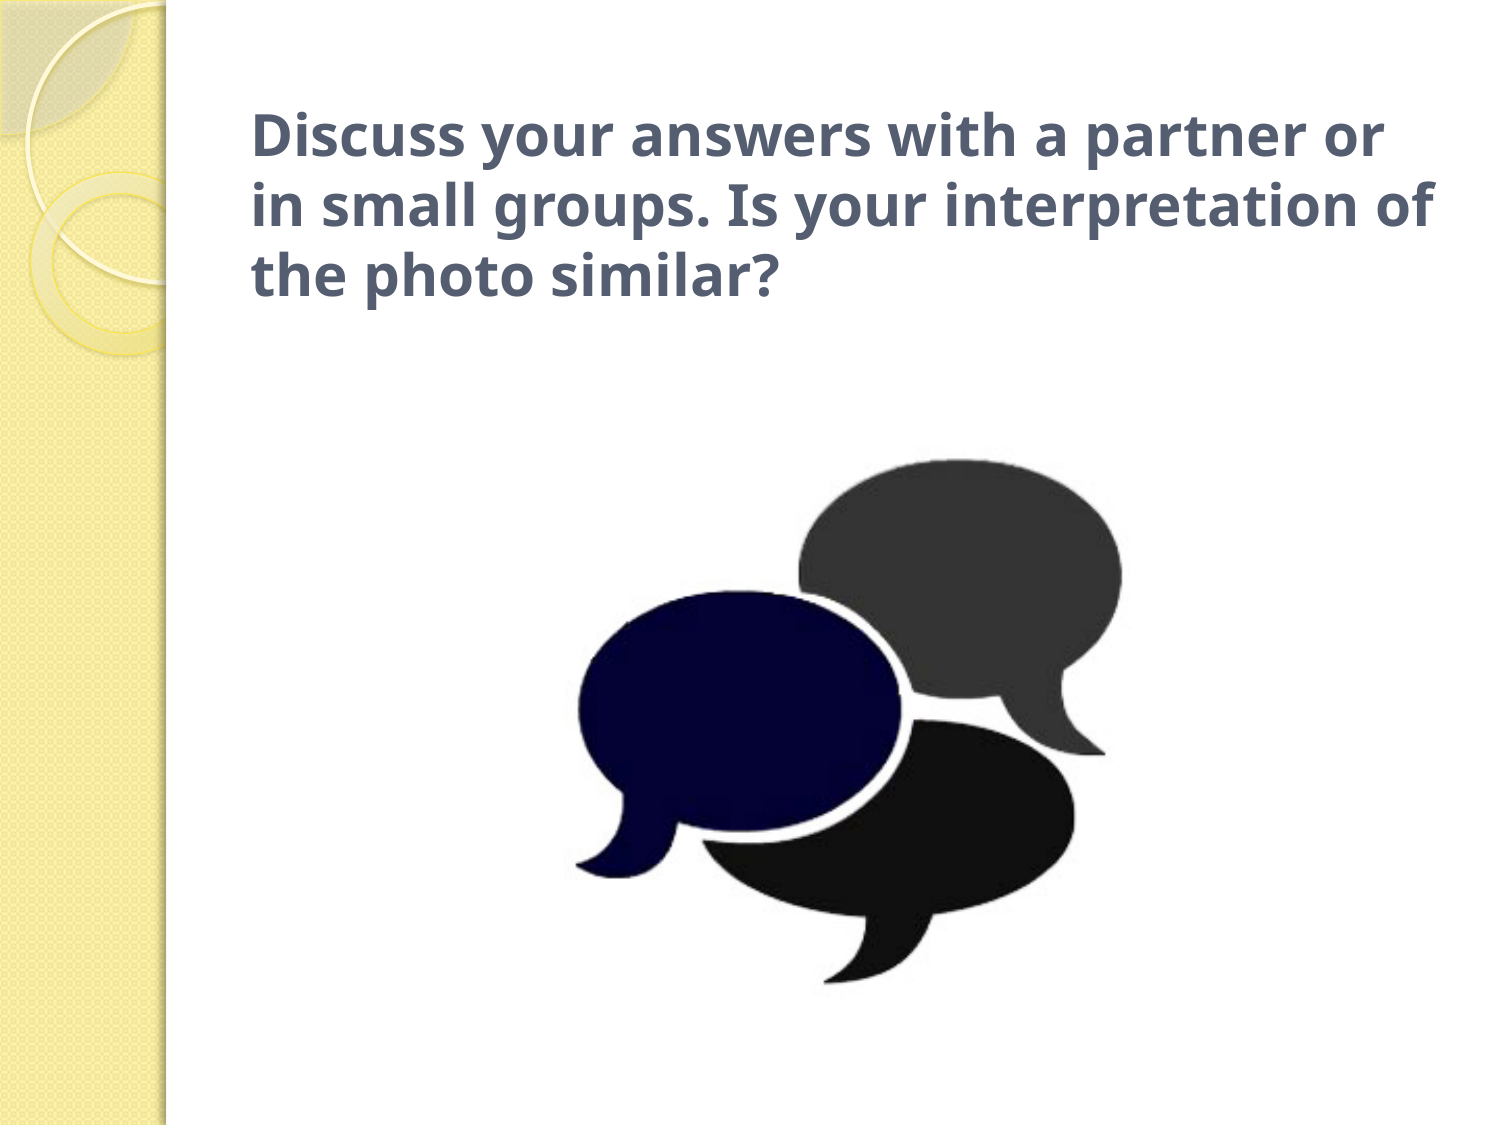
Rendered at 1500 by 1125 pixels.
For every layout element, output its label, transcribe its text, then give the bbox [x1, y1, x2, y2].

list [563, 430, 1138, 1004]
title Discuss your answers with a partner or in small groups. Is your interpretation of the photo similar? [235, 45, 1466, 362]
